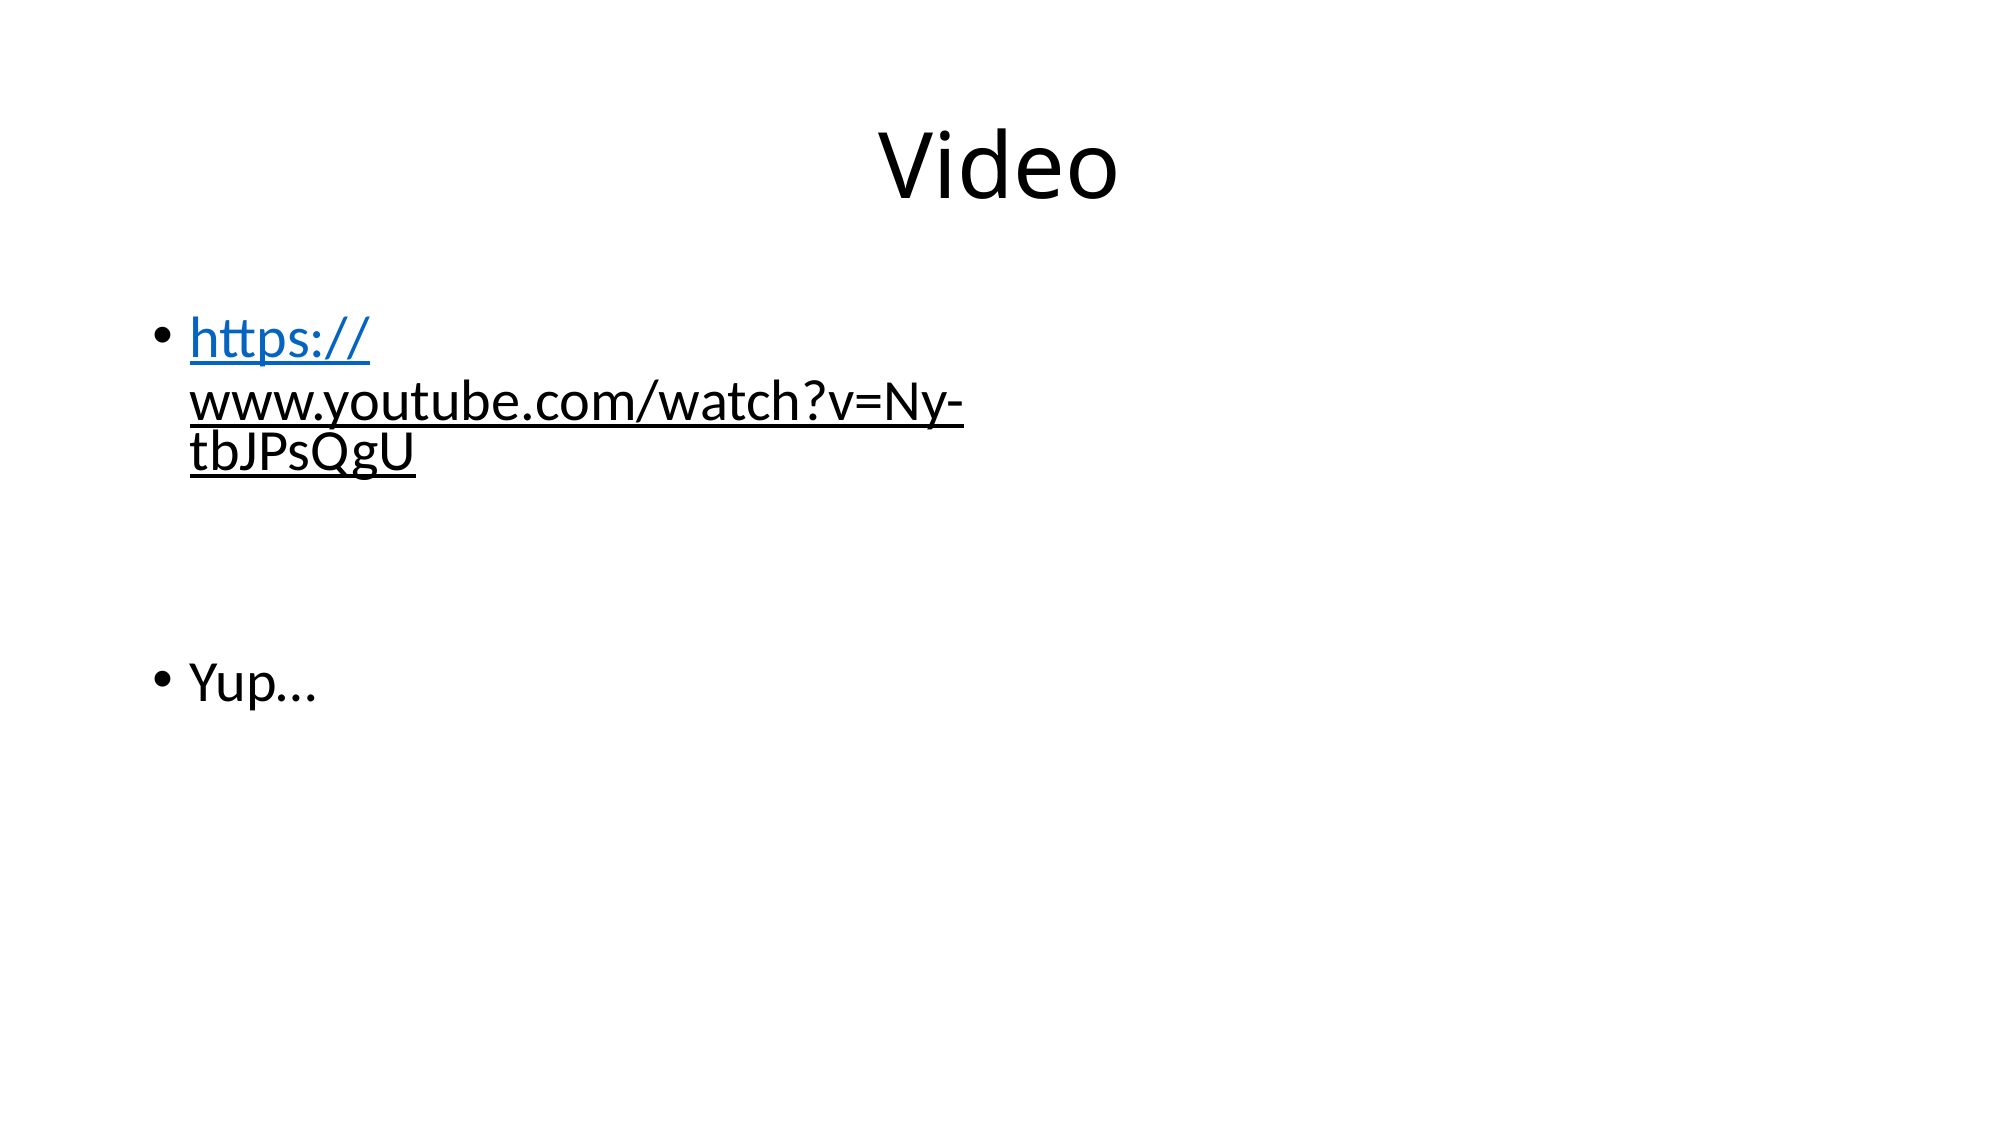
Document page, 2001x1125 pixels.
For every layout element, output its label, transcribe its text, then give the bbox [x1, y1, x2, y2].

title Video [137, 59, 1863, 278]
list https://www.youtube.com/watch?v=Ny-tbJPsQgU Yup… [137, 299, 988, 1014]
